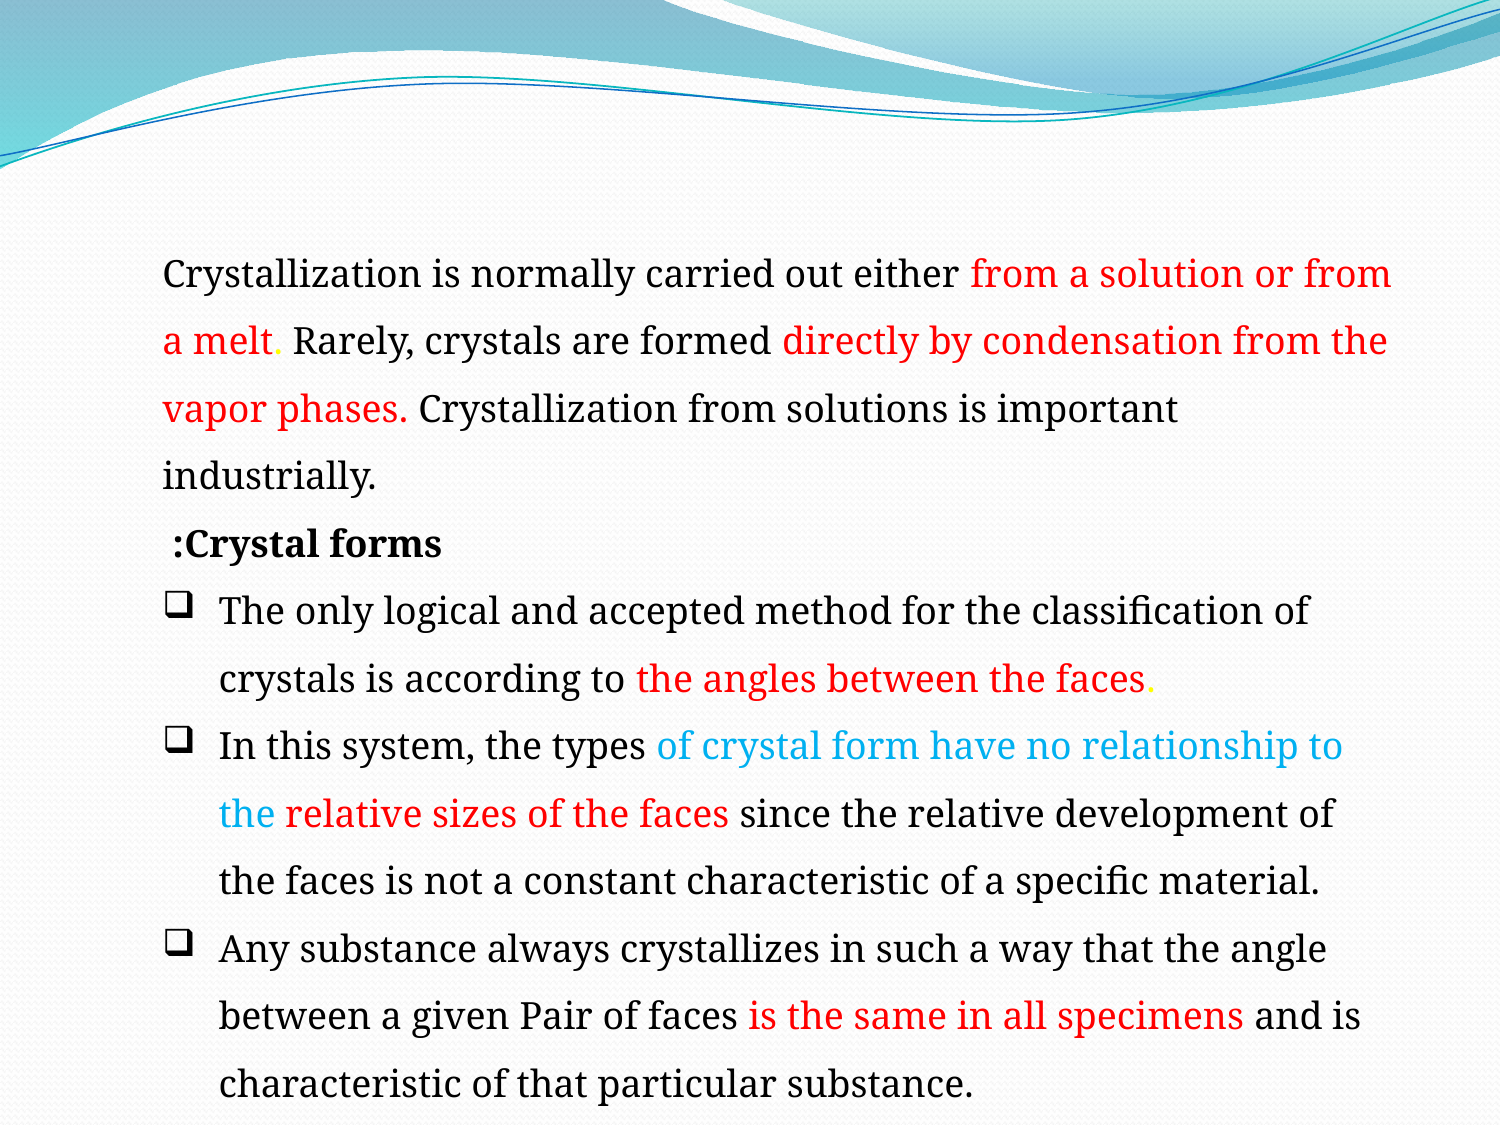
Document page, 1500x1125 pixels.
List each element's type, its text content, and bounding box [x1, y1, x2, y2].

text_box Crystallization is normally carried out either from a solution or from a melt. Rarely, crystals are formed directly by condensation from the vapor phases. Crystallization from solutions is important industrially. Crystal forms: The only logical and accepted method for the classification of crystals is according to the angles between the faces. In this system, the types of crystal form have no relationship to the relative sizes of the faces since the relative development of the faces is not a constant characteristic of a specific material. Any substance always crystallizes in such a way that the angle between a given Pair of faces is the same in all specimens and is characteristic of that particular substance. [147, 219, 1412, 1113]
